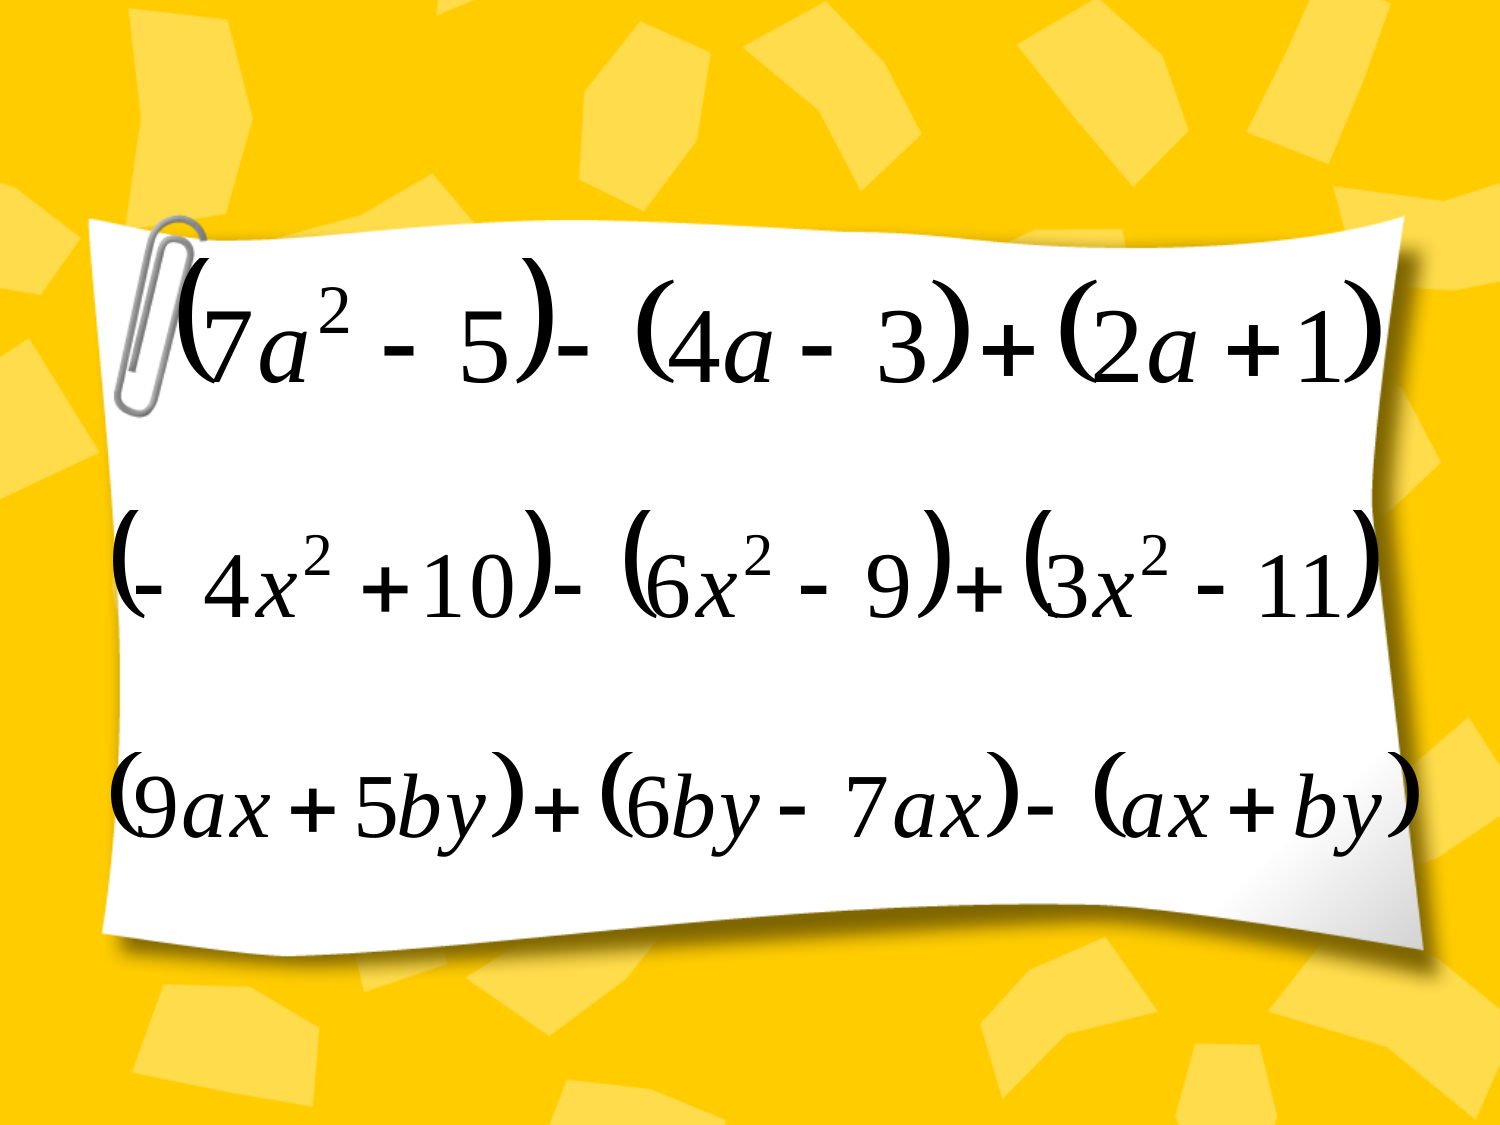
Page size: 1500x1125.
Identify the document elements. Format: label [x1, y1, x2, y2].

text_box [97, 752, 1424, 877]
text_box [161, 258, 1385, 421]
text_box [98, 509, 1380, 652]
picture [0, 0, 1500, 1125]
